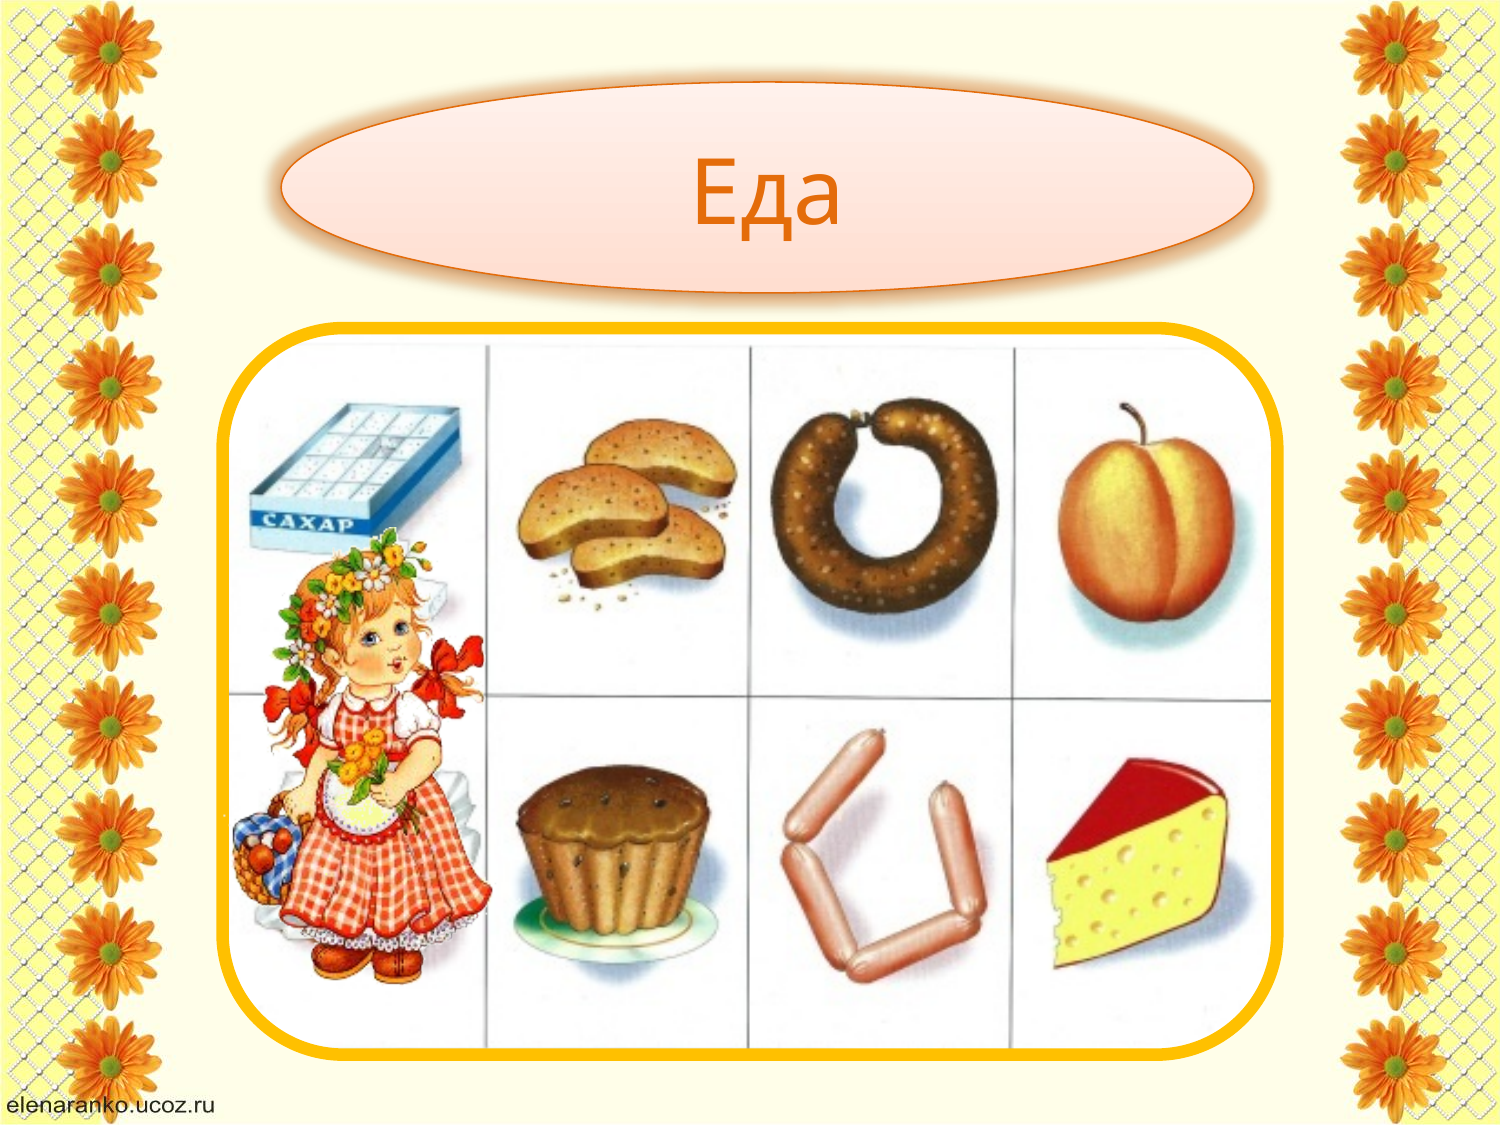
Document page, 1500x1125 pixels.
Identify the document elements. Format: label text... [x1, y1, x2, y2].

picture [0, 0, 1500, 1125]
text_box Еда [280, 81, 1255, 294]
